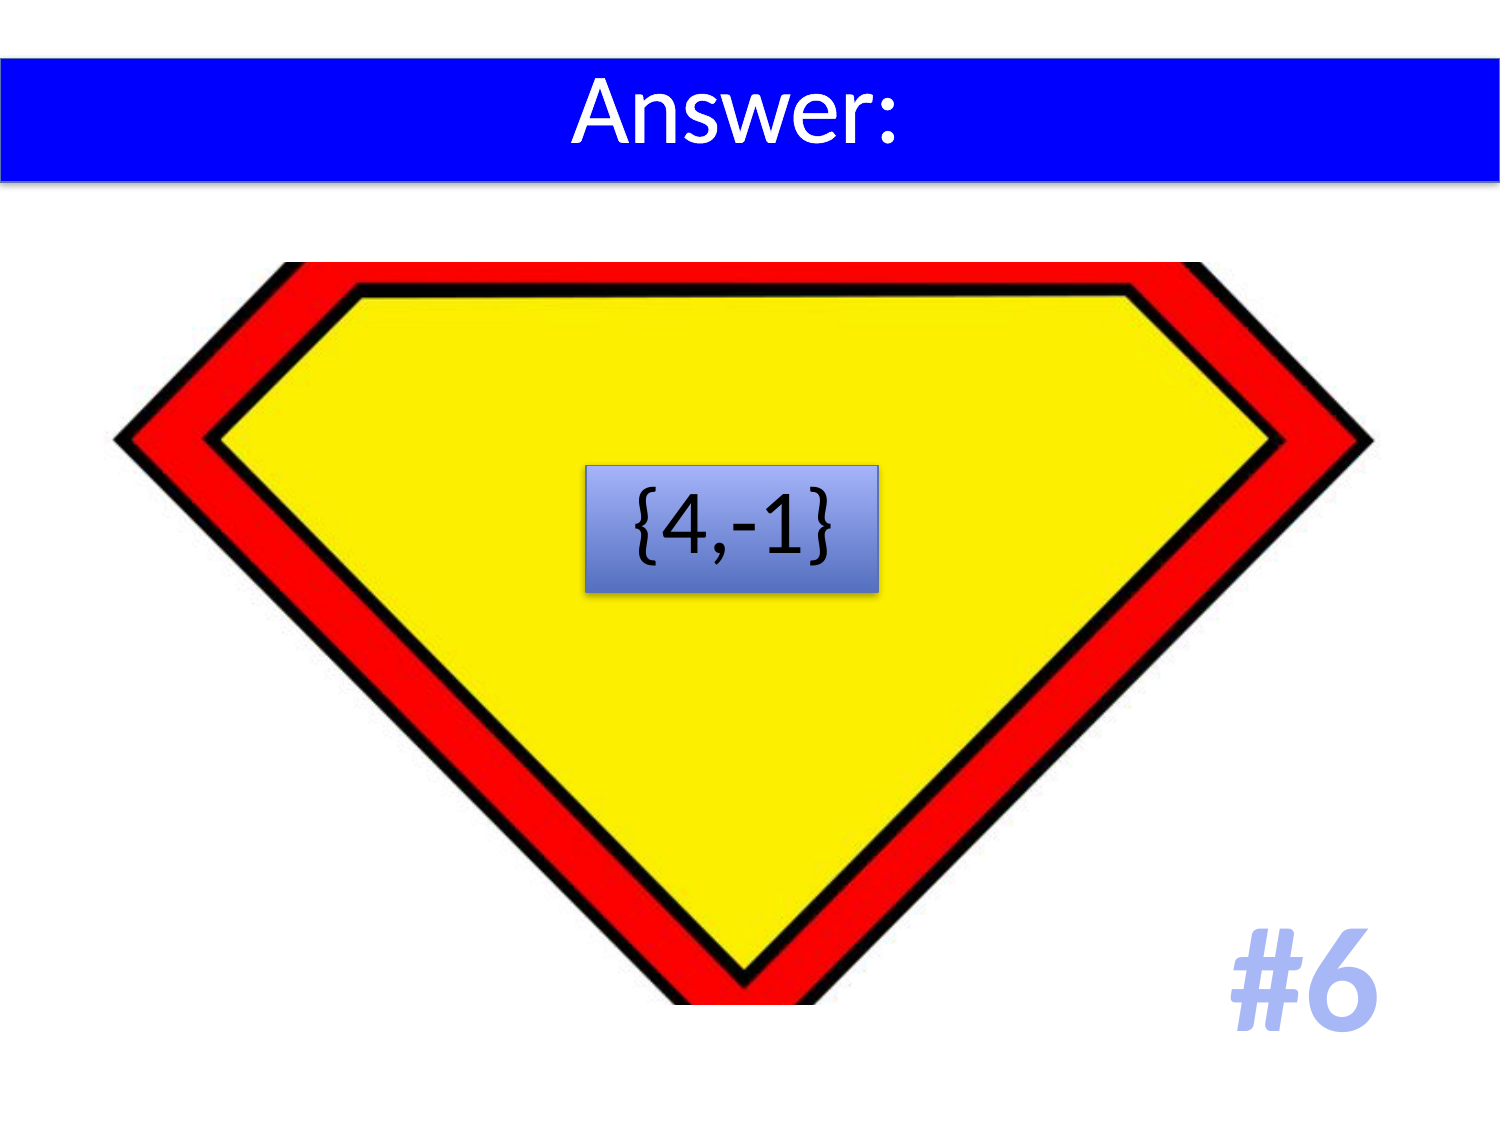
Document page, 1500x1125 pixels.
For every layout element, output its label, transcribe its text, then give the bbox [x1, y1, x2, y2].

text_box [0, 58, 1500, 183]
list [74, 262, 1426, 1006]
text_box #6 [1214, 1014, 1420, 1070]
text_box Answer: [280, 35, 1193, 170]
